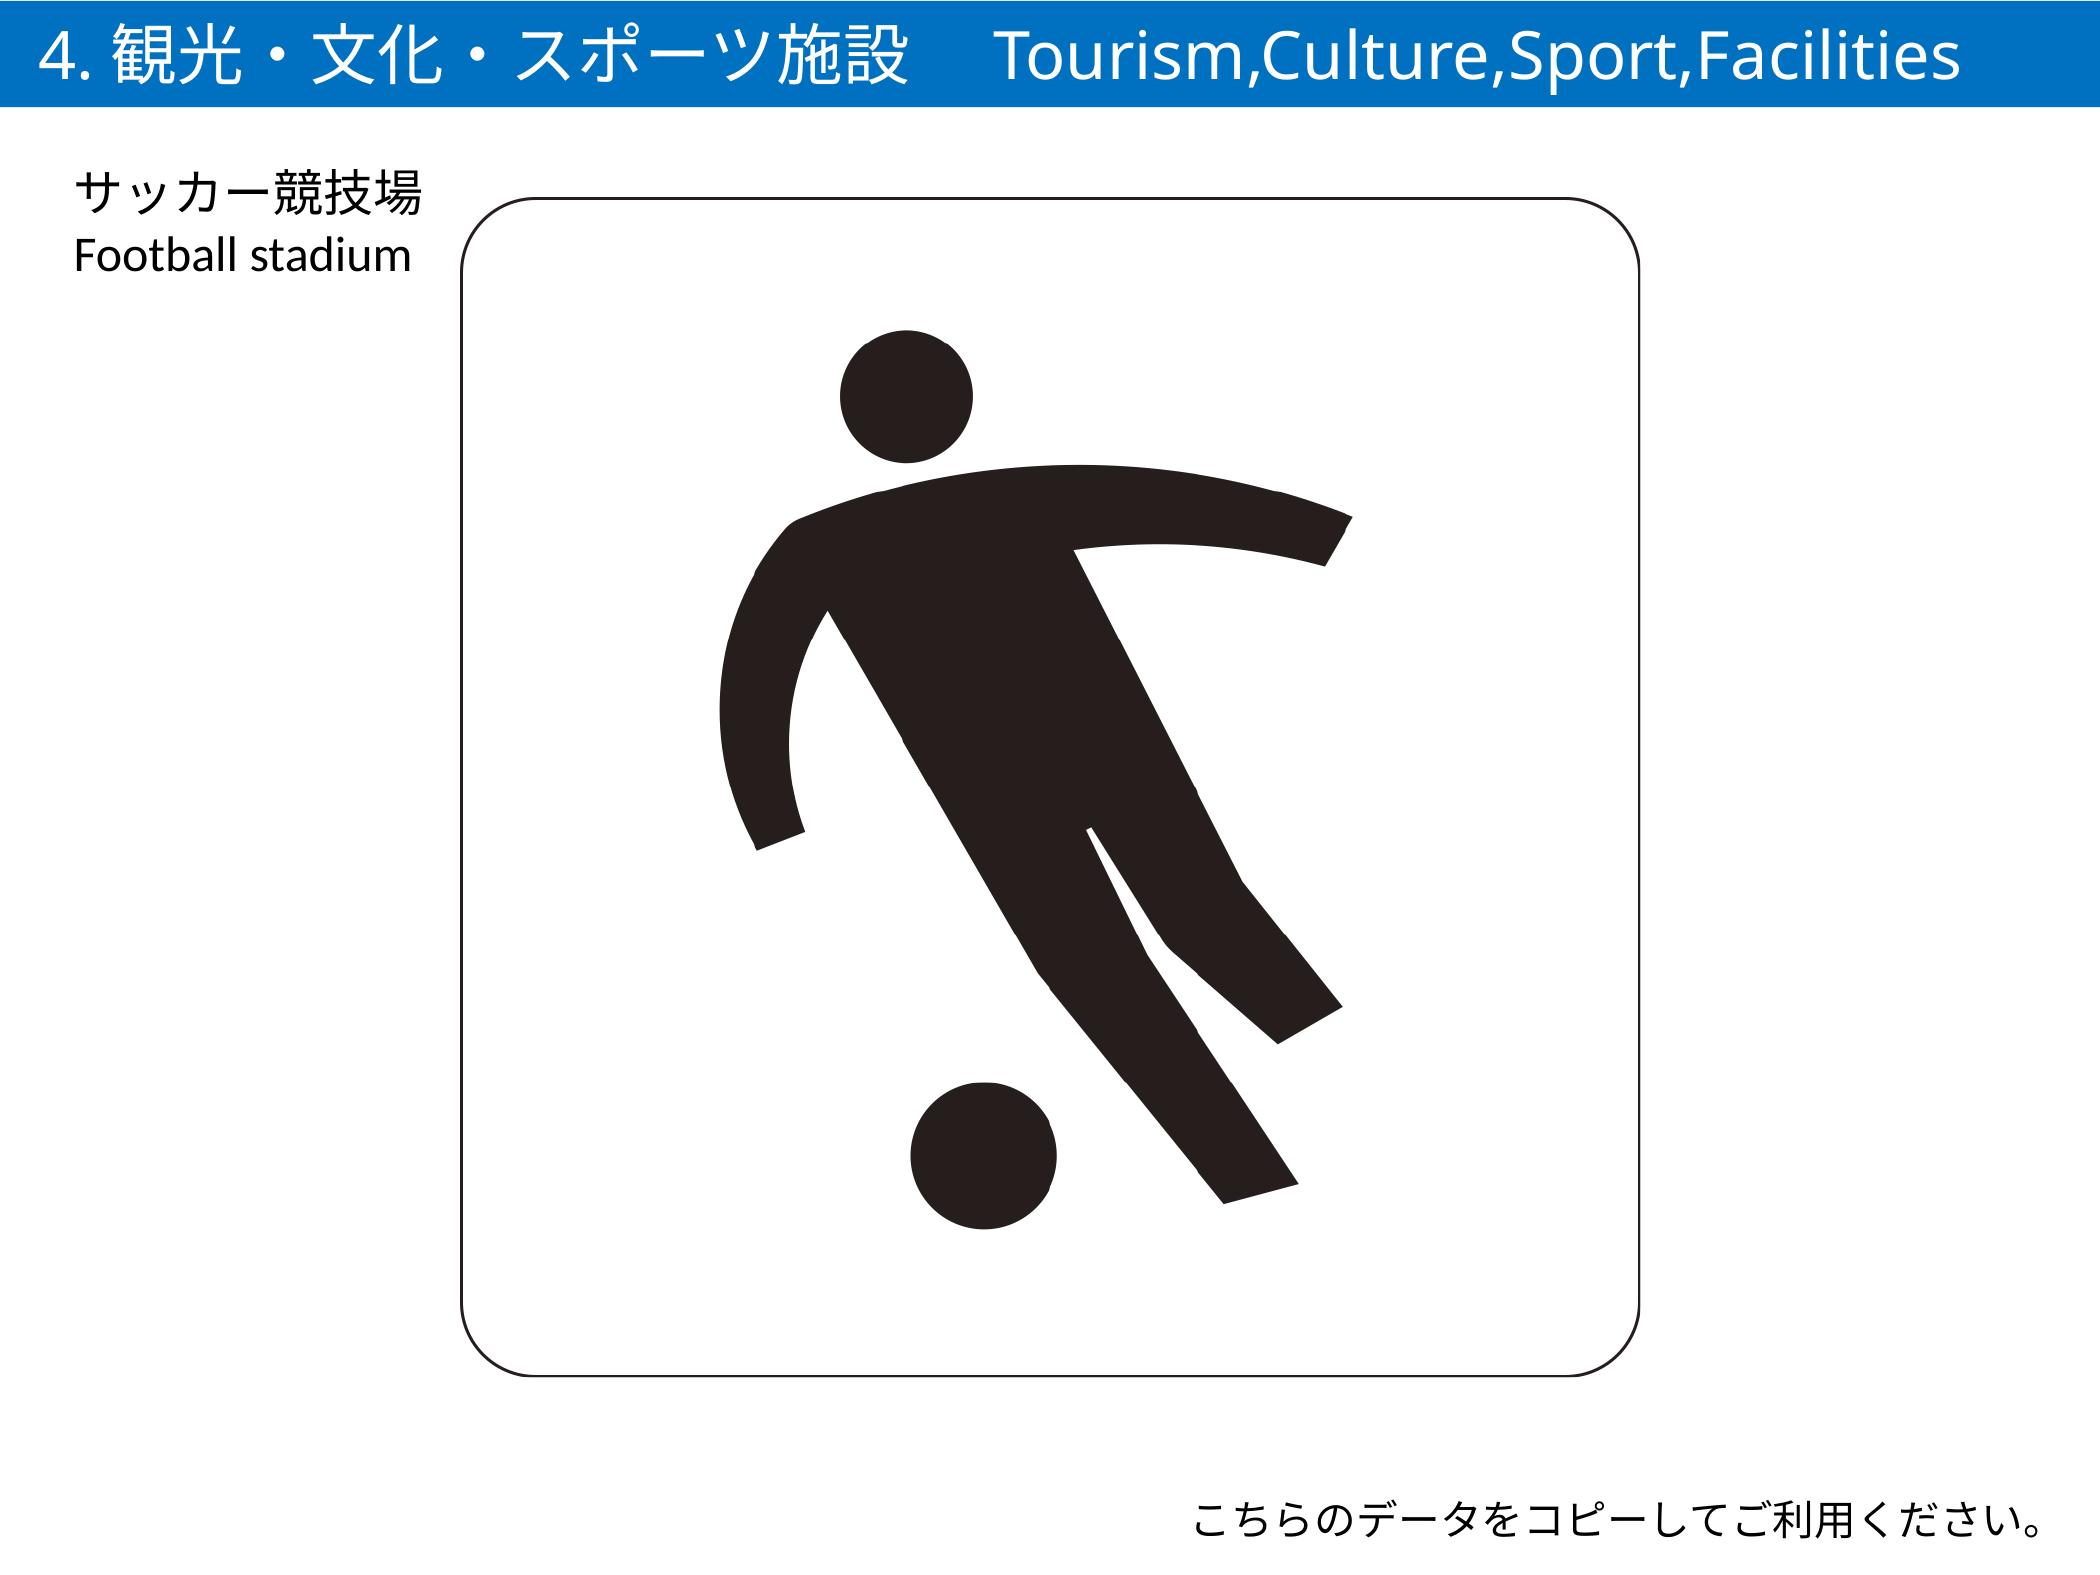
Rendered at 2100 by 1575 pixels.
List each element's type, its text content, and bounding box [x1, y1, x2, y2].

text_box サッカー競技場 Football stadium [58, 153, 439, 289]
text_box こちらのデータをコピーしてご利用ください。 [1174, 1486, 2081, 1552]
picture [459, 196, 1641, 1378]
text_box 4.観光・文化・スポーツ施設 Tourism,Culture,Sport,Facilities [23, 5, 1979, 101]
text_box [0, 0, 2100, 108]
